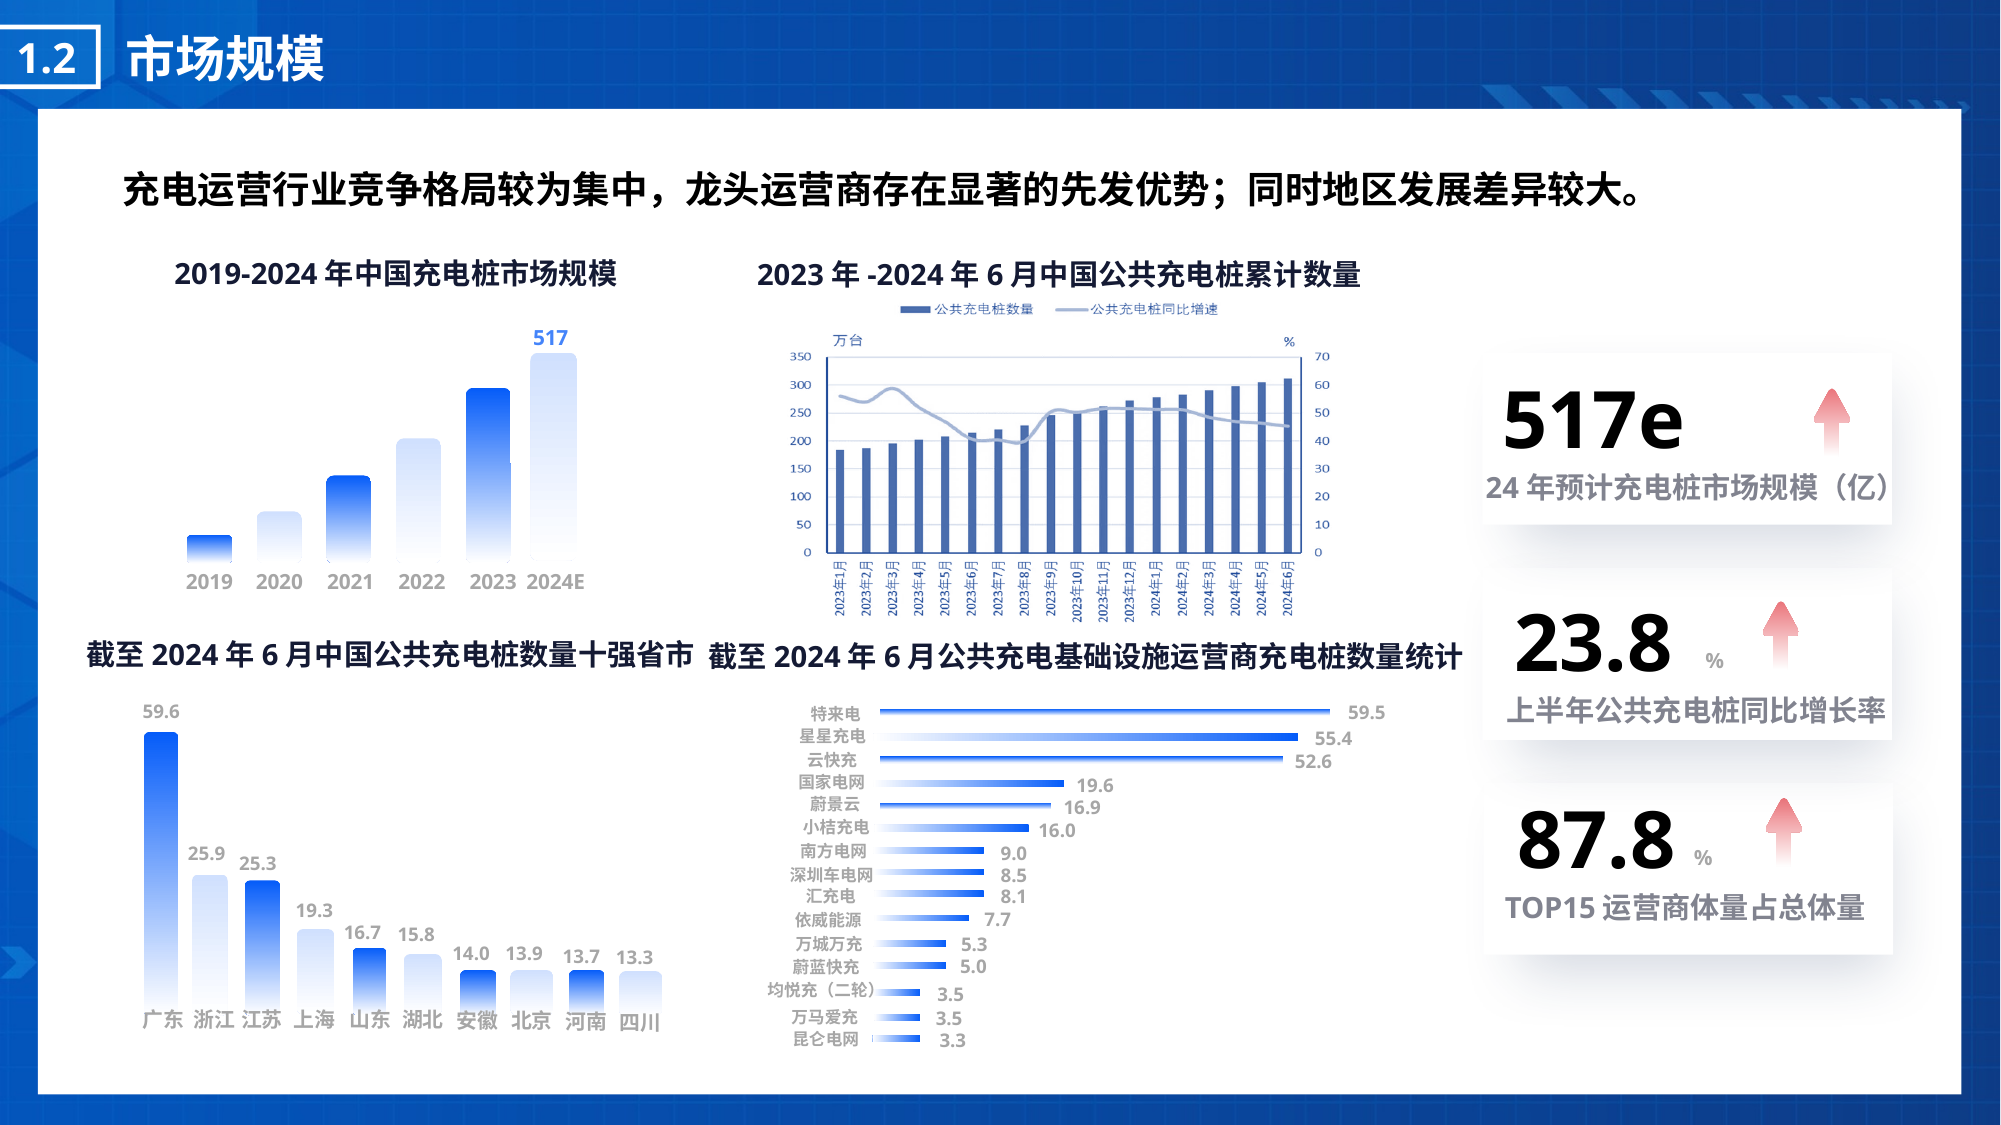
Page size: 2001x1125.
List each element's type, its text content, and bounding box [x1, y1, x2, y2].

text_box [79, 247, 1921, 1059]
picture [0, 0, 2001, 1125]
text_box 市场规模 [110, 19, 358, 95]
text_box 充电运营行业竞争格局较为集中，龙头运营商存在显著的先发优势；同时地区发展差异较大。 [107, 135, 1766, 218]
text_box 1.2 [1, 24, 124, 90]
